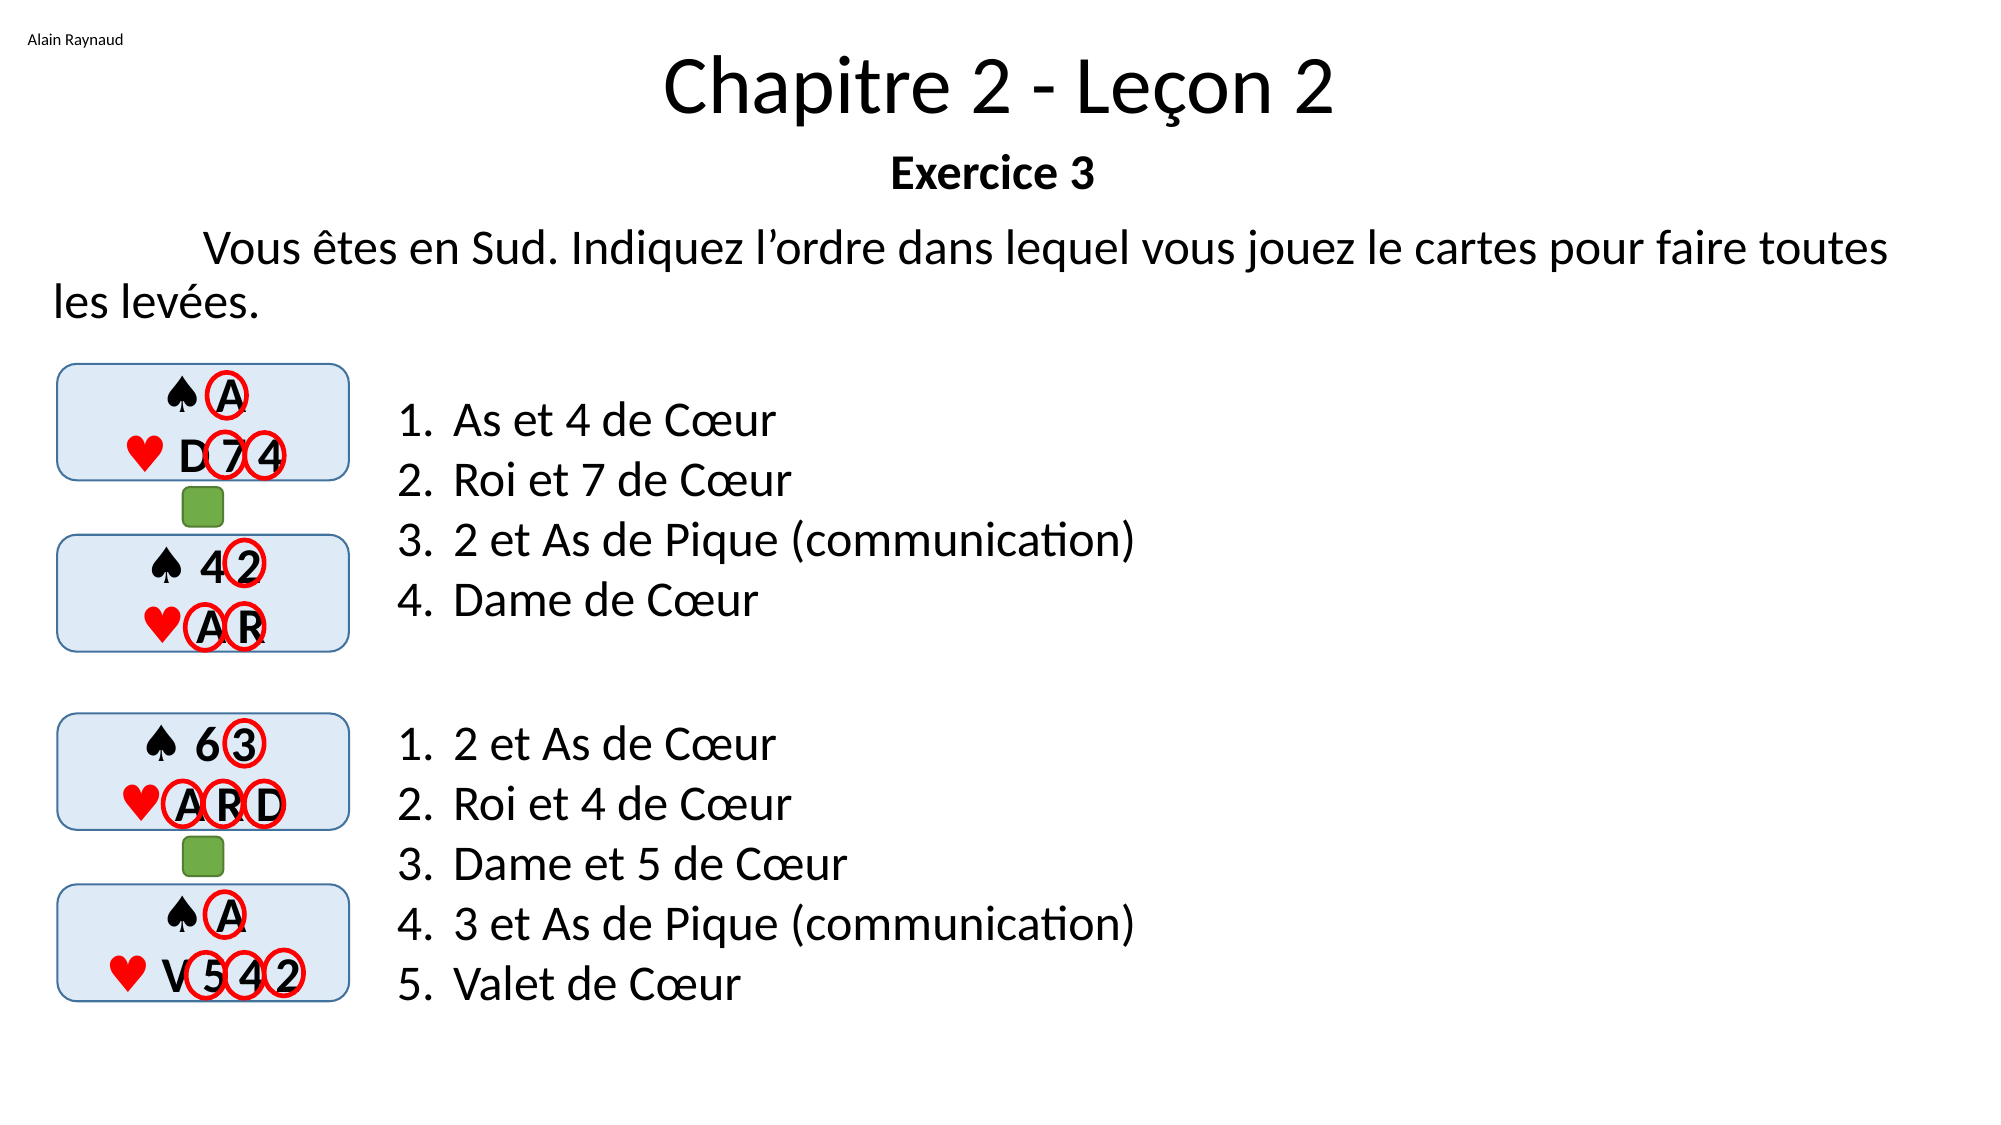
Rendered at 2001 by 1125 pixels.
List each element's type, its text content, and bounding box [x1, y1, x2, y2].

text_box 2 et As de Cœur Roi et 4 de Cœur Dame et 5 de Cœur 3 et As de Pique (communication) Valet de Cœur [382, 702, 1794, 1018]
text_box As et 4 de Cœur Roi et 7 de Cœur 2 et As de Pique (communication) Dame de Cœur [382, 378, 1794, 634]
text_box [57, 363, 349, 652]
text_box Alain Raynaud [12, 21, 147, 57]
subtitle Exercice 3 Vous êtes en Sud. Indiquez l’ordre dans lequel vous jouez le cartes pour faire toutes les levées. [37, 139, 1948, 1088]
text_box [57, 713, 350, 1002]
title Chapitre 2 - Leçon 2 [249, 38, 1750, 139]
